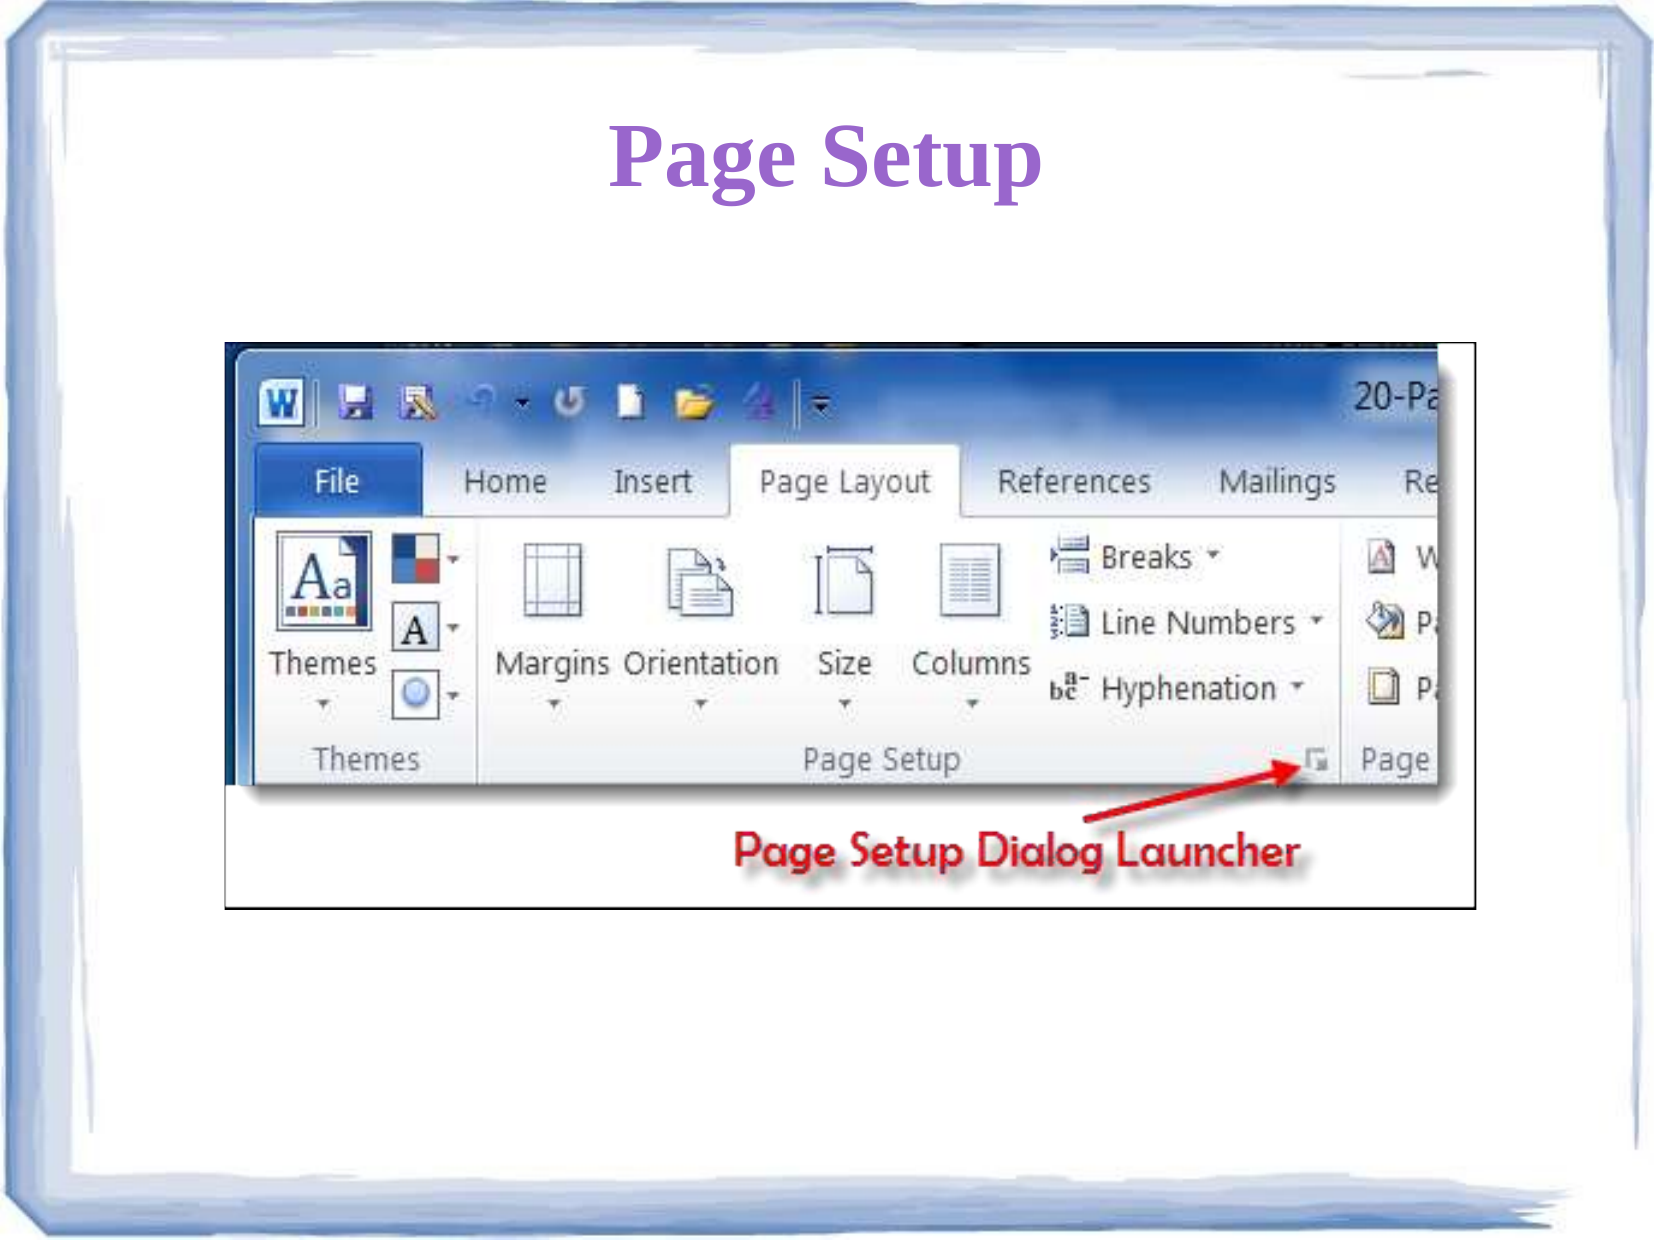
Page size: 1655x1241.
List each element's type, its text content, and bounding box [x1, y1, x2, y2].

title Page Setup [606, 92, 1047, 302]
picture [0, 0, 1654, 1240]
text_box [224, 342, 1477, 910]
